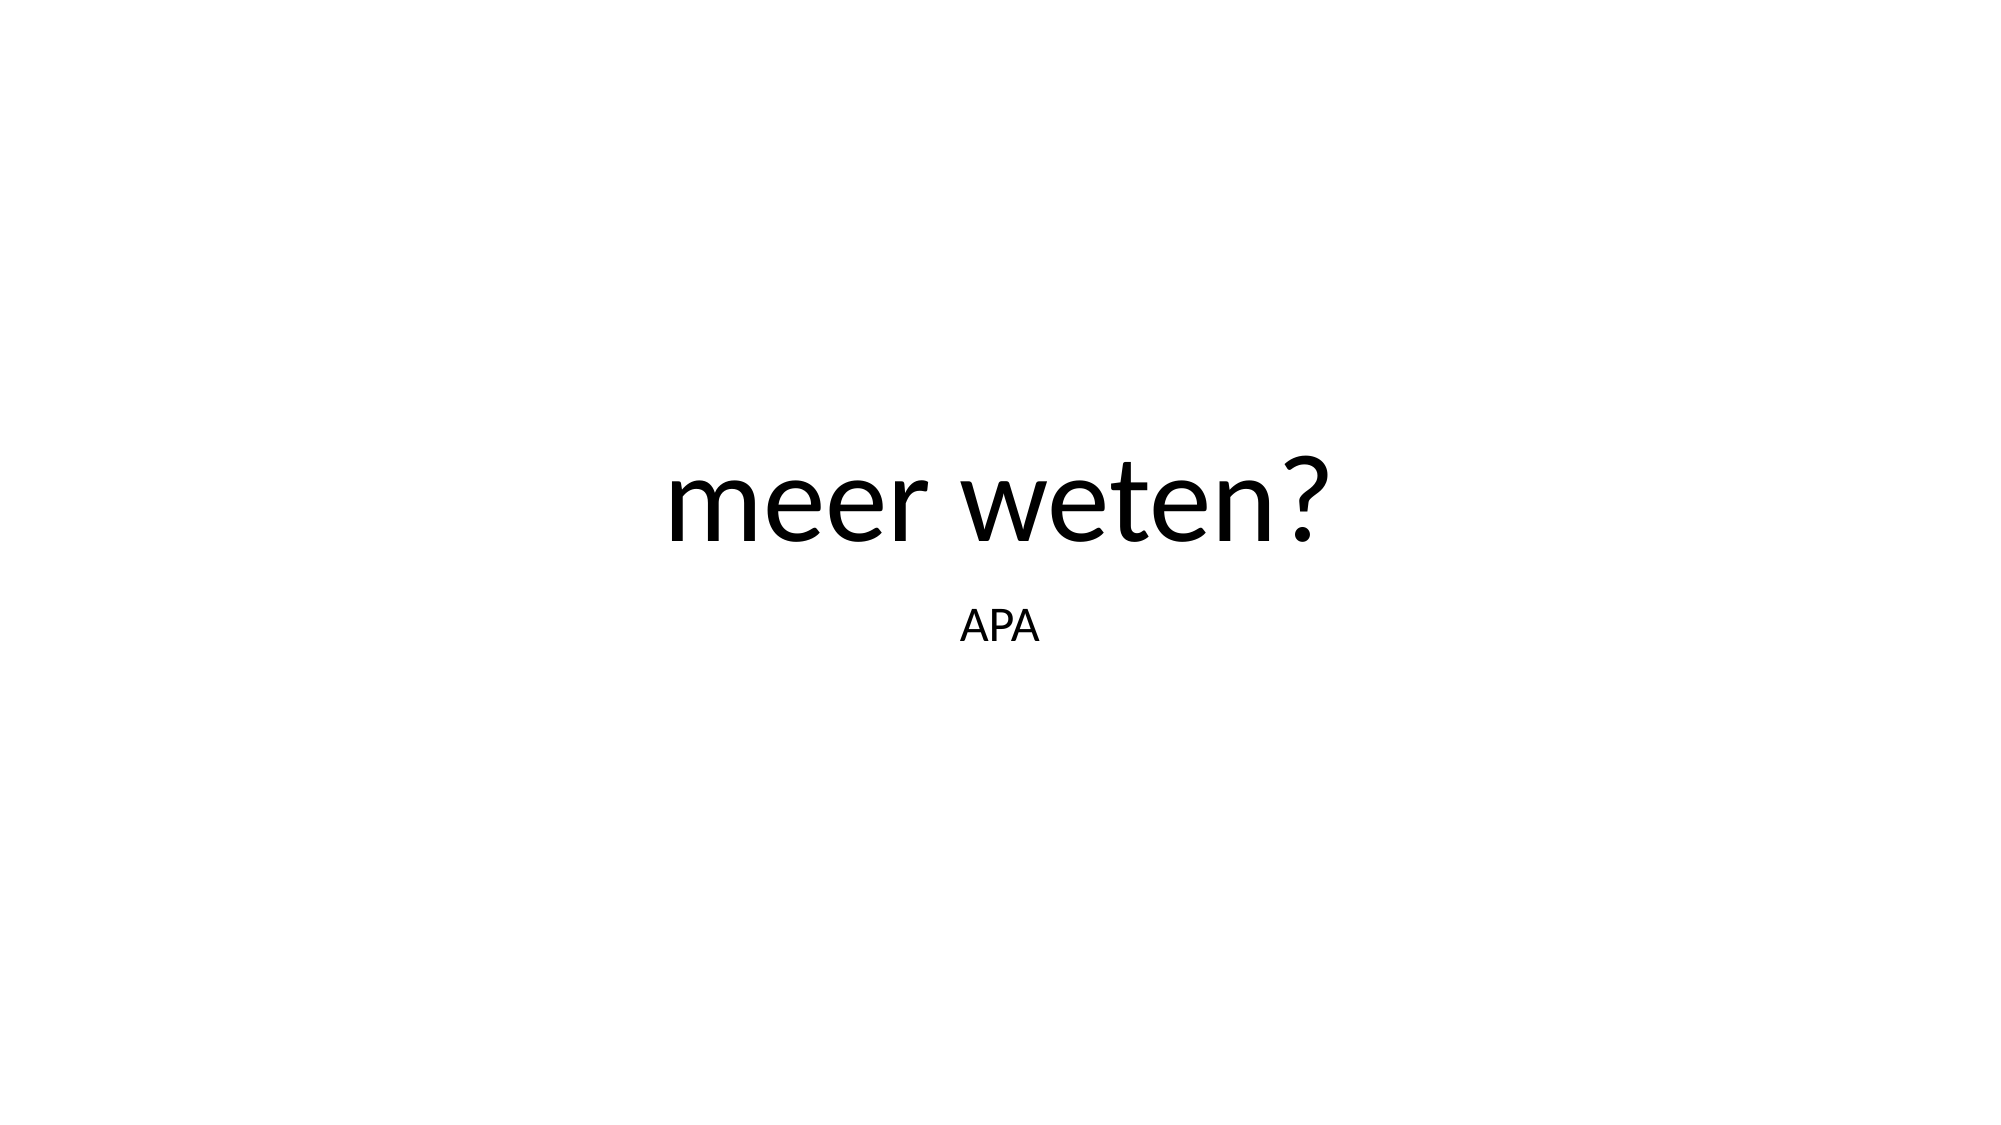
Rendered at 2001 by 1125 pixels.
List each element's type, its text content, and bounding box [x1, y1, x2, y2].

title meer weten? [249, 184, 1750, 576]
subtitle APA [249, 590, 1750, 863]
